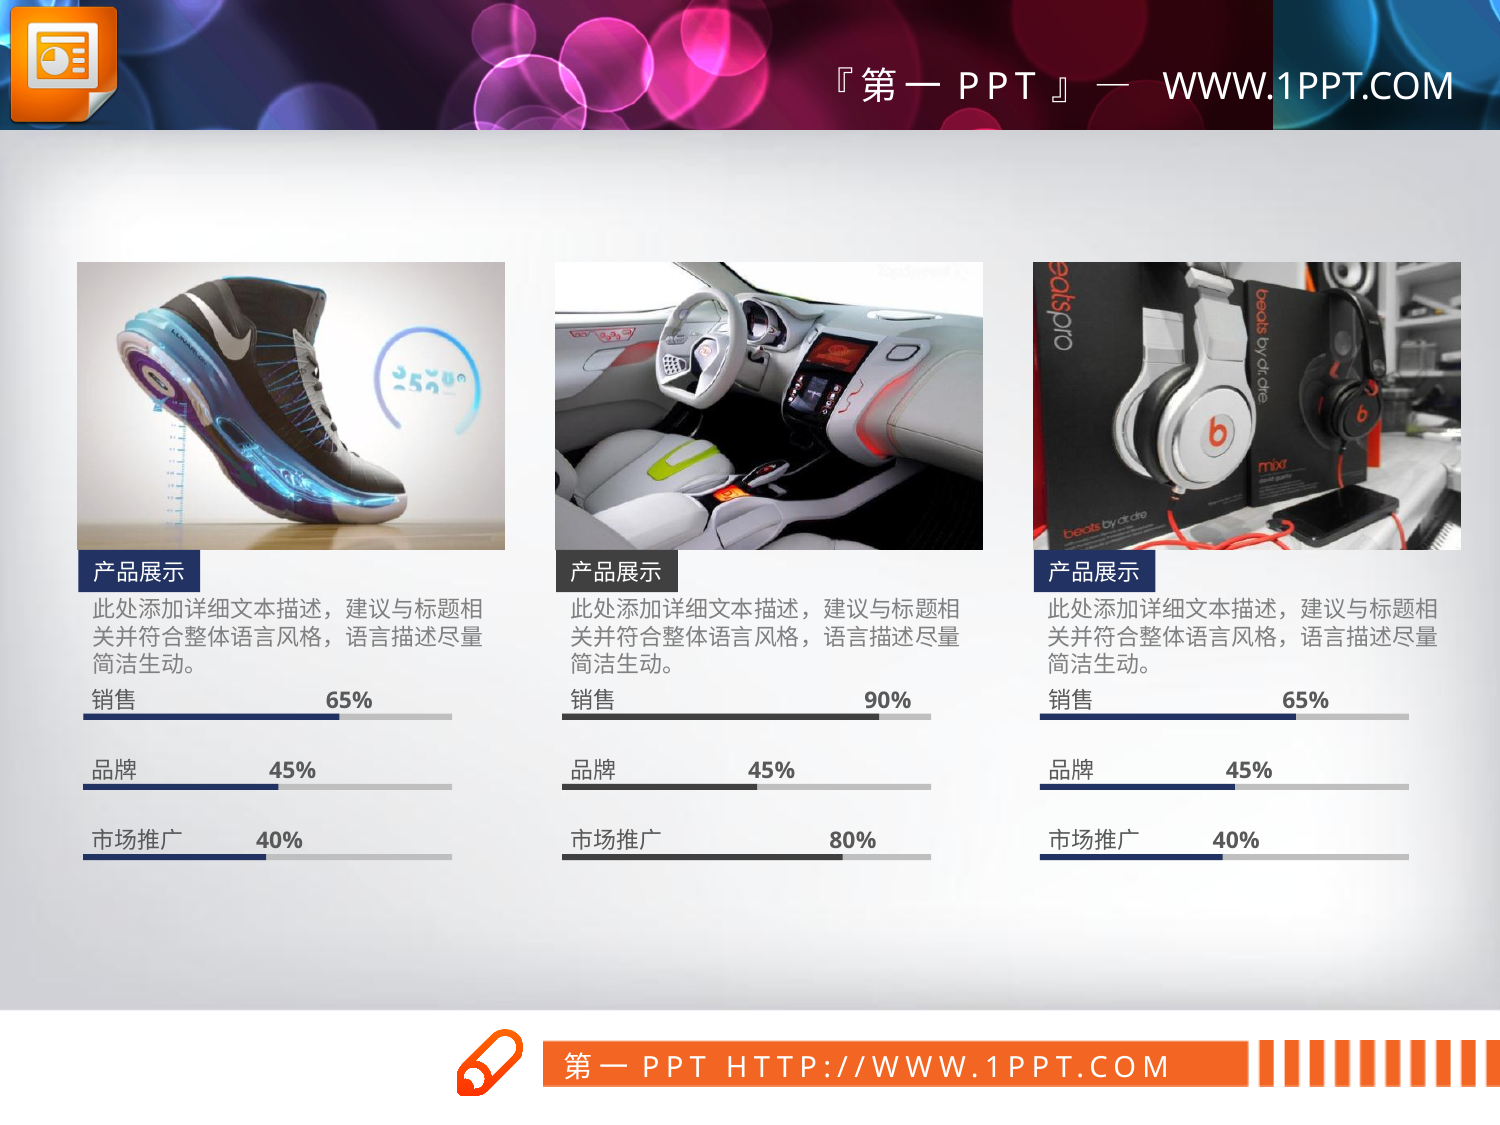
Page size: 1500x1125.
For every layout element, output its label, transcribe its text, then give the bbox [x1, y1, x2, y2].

picture [543, 1040, 1500, 1087]
text_box 90% [849, 678, 927, 721]
text_box 此处添加详细文本描述，建议与标题相关并符合整体语言风格，语言描述尽量简洁生动。 [555, 587, 983, 685]
text_box 45% [1210, 748, 1288, 791]
text_box [678, 854, 814, 861]
text_box [153, 783, 254, 790]
text_box 销售 [1033, 678, 1110, 721]
text_box [1110, 783, 1210, 790]
text_box 45% [733, 748, 811, 791]
text_box 40% [241, 818, 319, 861]
text_box [1275, 854, 1409, 861]
text_box 产品展示 [78, 559, 201, 587]
text_box 品牌 [1033, 748, 1110, 791]
text_box [811, 783, 932, 790]
text_box [332, 783, 453, 790]
text_box 品牌 [77, 748, 153, 791]
text_box 销售 [77, 678, 153, 721]
text_box [1345, 713, 1409, 720]
text_box [1156, 854, 1197, 861]
text_box [632, 713, 849, 720]
text_box [199, 854, 241, 861]
text_box 65% [1267, 678, 1345, 721]
text_box 销售 [556, 678, 632, 721]
text_box 80% [814, 818, 892, 861]
text_box 市场推广 [77, 818, 199, 861]
text_box 市场推广 [556, 818, 678, 861]
text_box 品牌 [556, 748, 632, 791]
text_box 此处添加详细文本描述，建议与标题相关并符合整体语言风格，语言描述尽量简洁生动。 [1033, 587, 1461, 685]
text_box 产品展示 [1033, 559, 1156, 587]
text_box [892, 854, 932, 861]
text_box [388, 713, 453, 720]
text_box [1288, 783, 1409, 790]
text_box 40% [1197, 818, 1275, 861]
text_box 此处添加详细文本描述，建议与标题相关并符合整体语言风格，语言描述尽量简洁生动。 [77, 587, 505, 685]
text_box 65% [311, 678, 388, 721]
text_box [153, 713, 311, 720]
text_box [632, 783, 733, 790]
text_box 产品展示 [556, 559, 678, 587]
text_box [319, 854, 453, 861]
text_box 市场推广 [1033, 818, 1156, 861]
picture [0, 0, 1500, 1012]
text_box 45% [254, 748, 332, 791]
text_box [1110, 713, 1267, 720]
